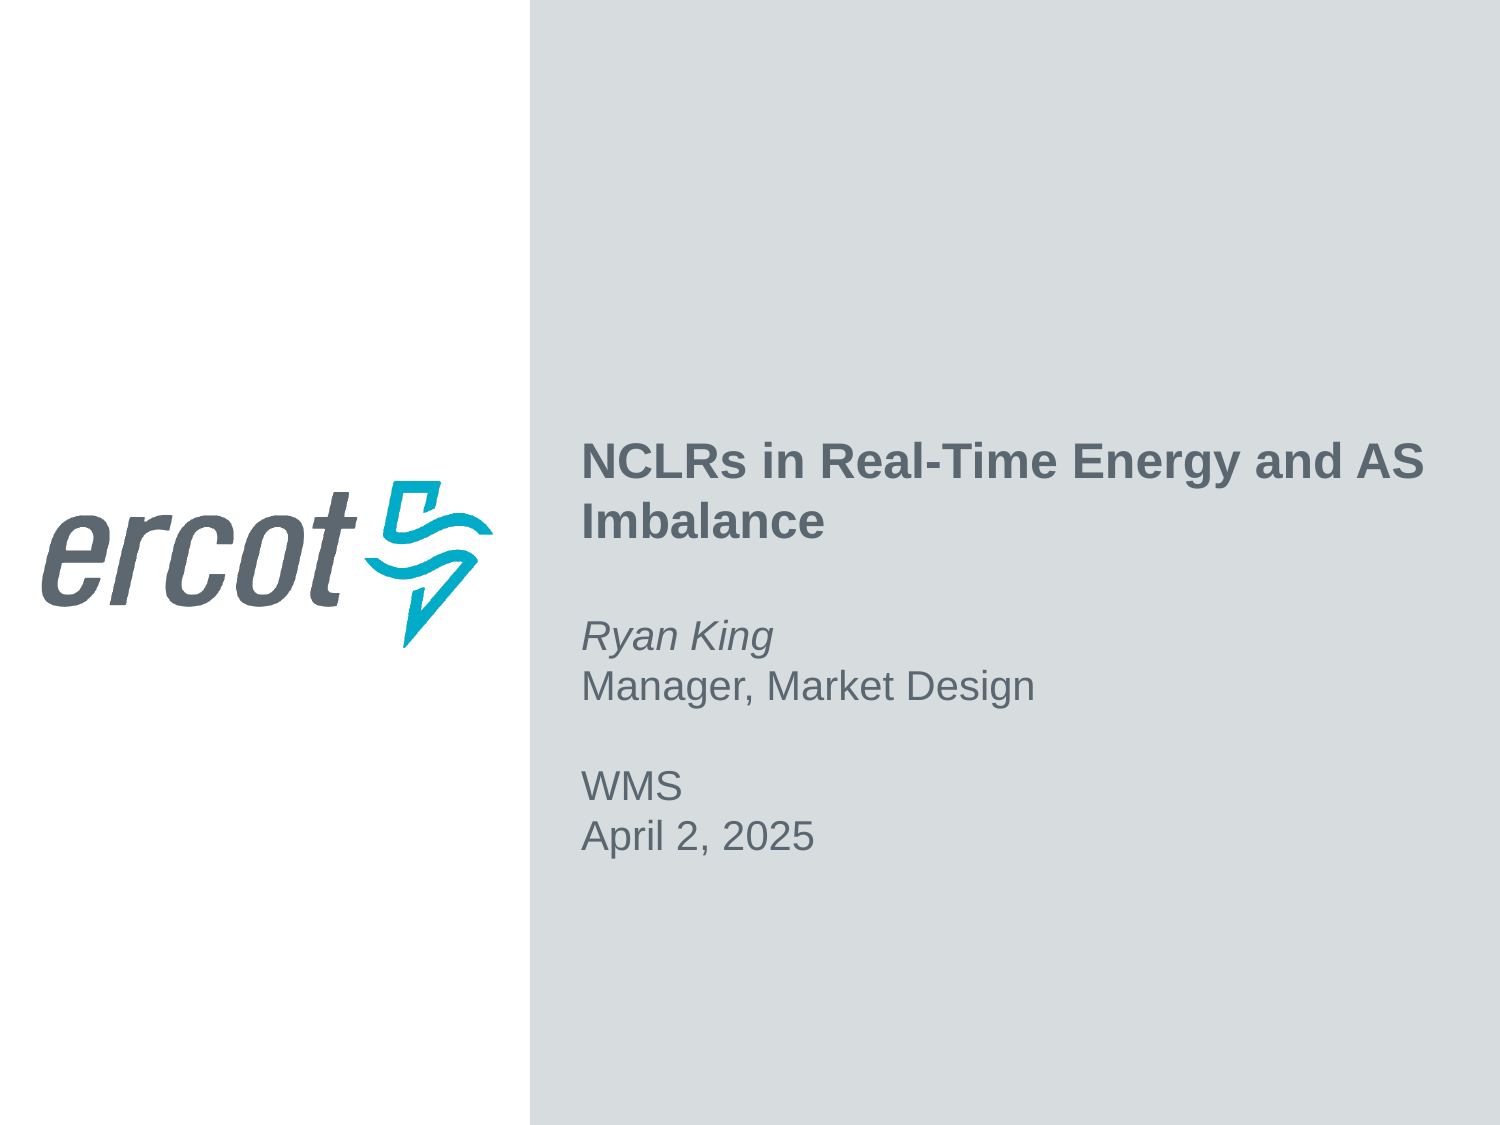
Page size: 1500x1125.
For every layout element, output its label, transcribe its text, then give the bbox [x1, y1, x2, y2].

text_box NCLRs in Real-Time Energy and AS Imbalance Ryan King Manager, Market Design WMS April 2, 2025 [566, 301, 1493, 1046]
picture [32, 471, 501, 654]
